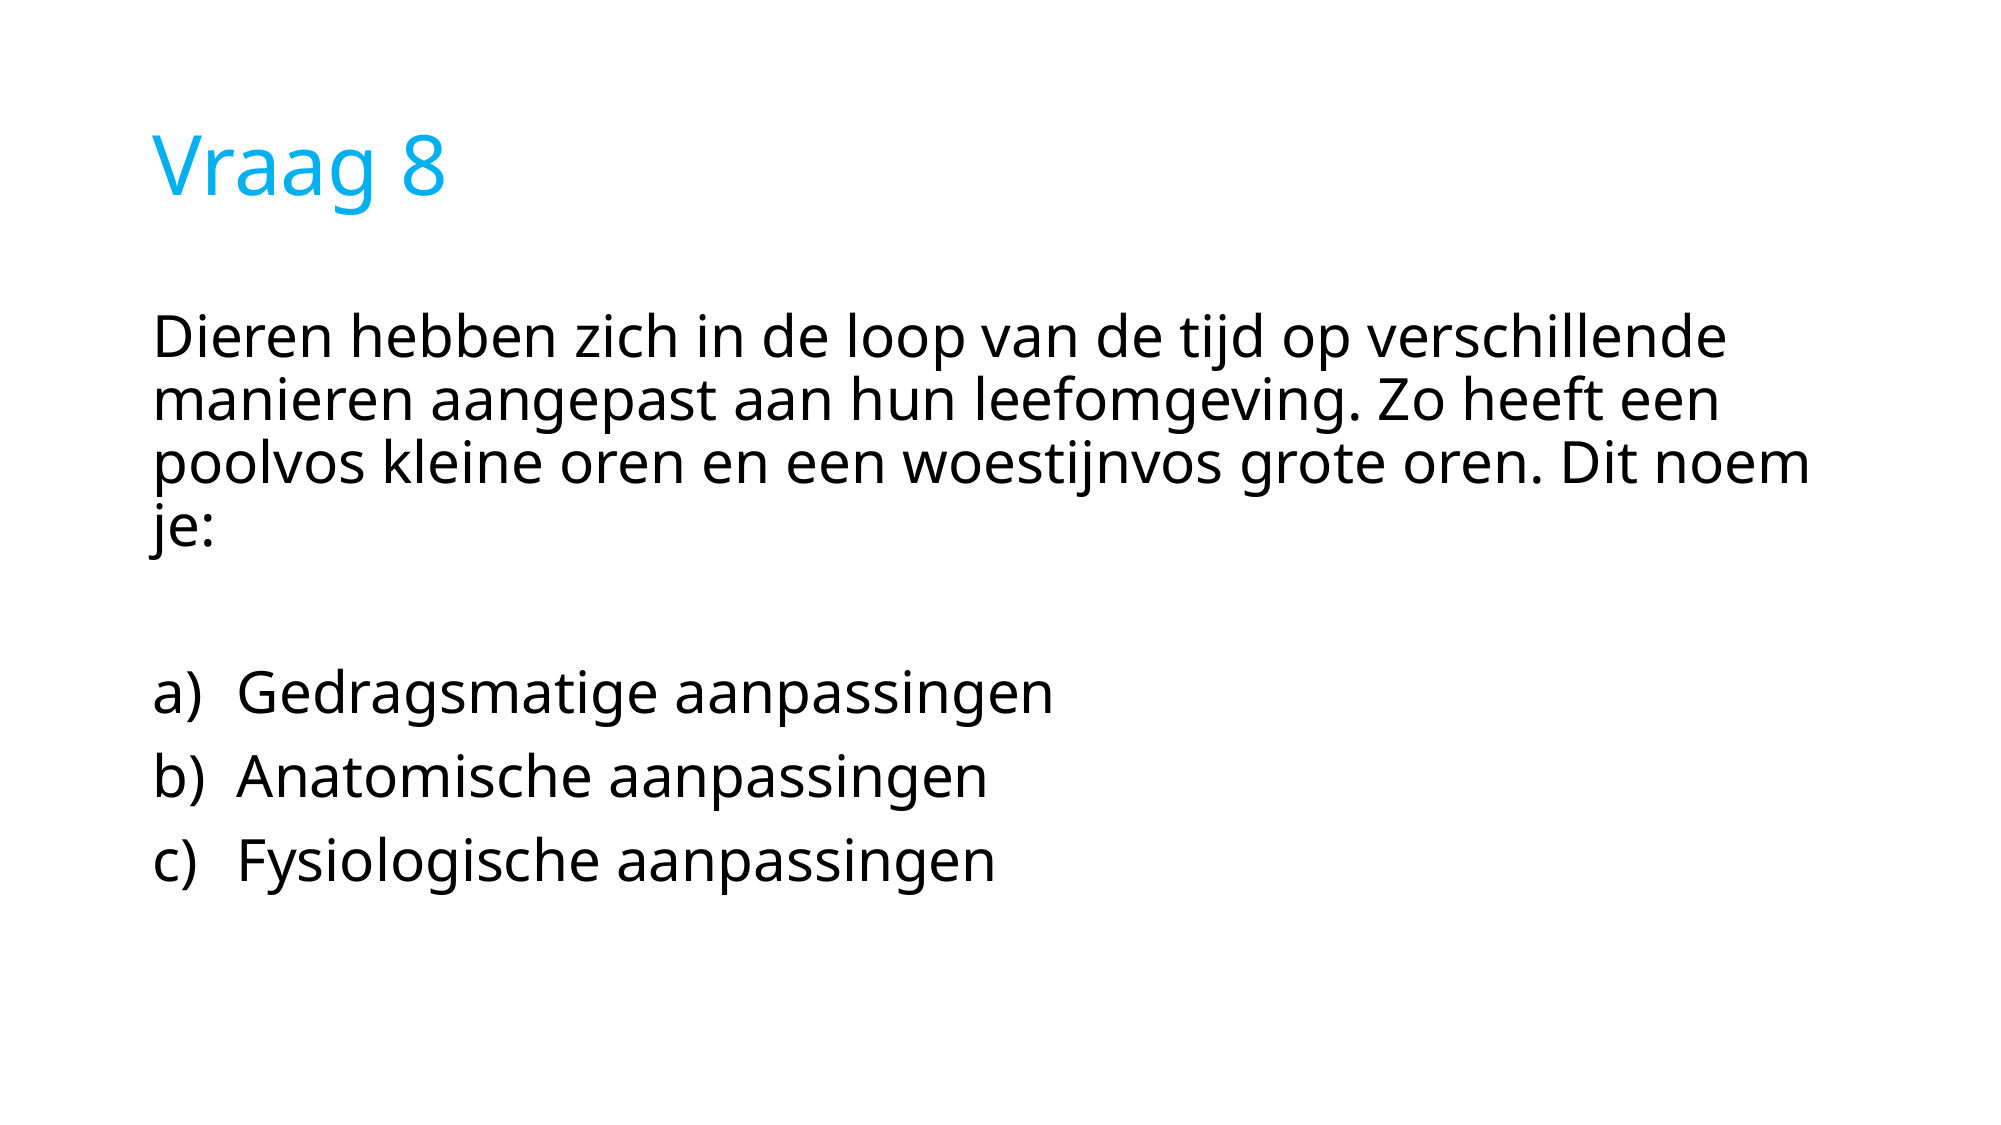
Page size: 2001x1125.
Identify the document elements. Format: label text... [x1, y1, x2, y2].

title Vraag 8 [137, 59, 1863, 278]
list Dieren hebben zich in de loop van de tijd op verschillende manieren aangepast aan hun leefomgeving. Zo heeft een poolvos kleine oren en een woestijnvos grote oren. Dit noem je: Gedragsmatige aanpassingen Anatomische aanpassingen Fysiologische aanpassingen [137, 299, 1863, 1014]
